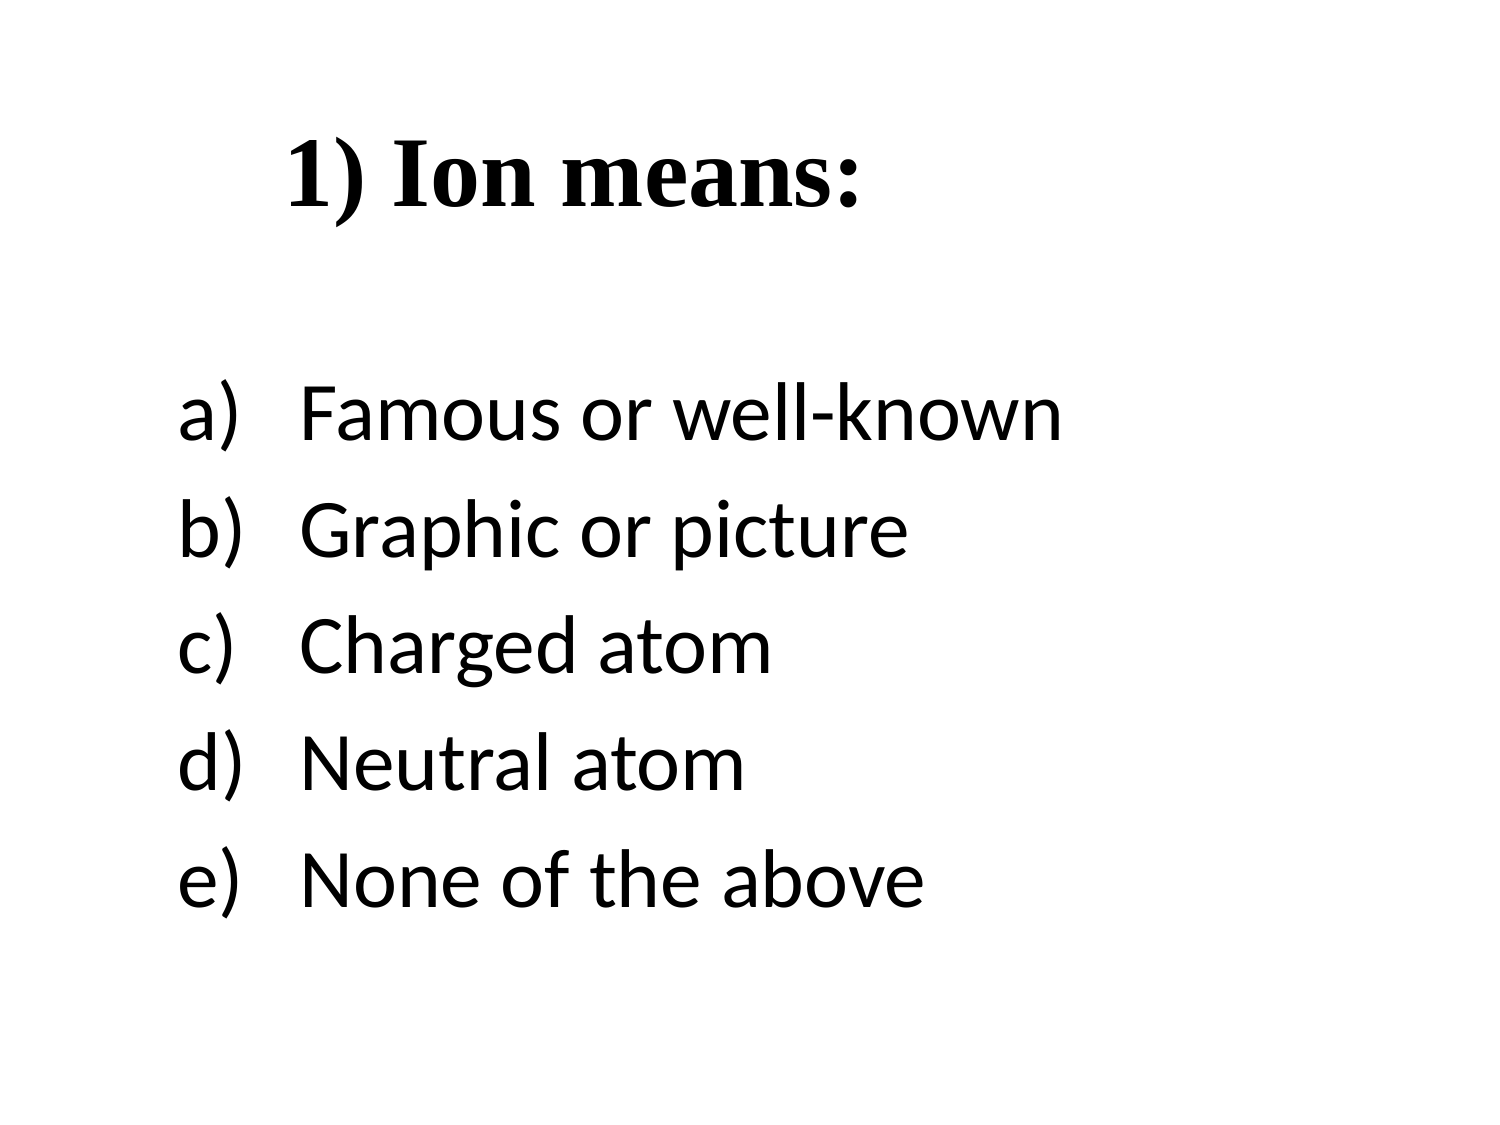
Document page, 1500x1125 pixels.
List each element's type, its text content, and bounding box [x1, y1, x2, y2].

list Famous or well-known Graphic or picture Charged atom Neutral atom None of the above [162, 350, 1325, 1025]
title 1) Ion means: [99, 50, 1050, 283]
